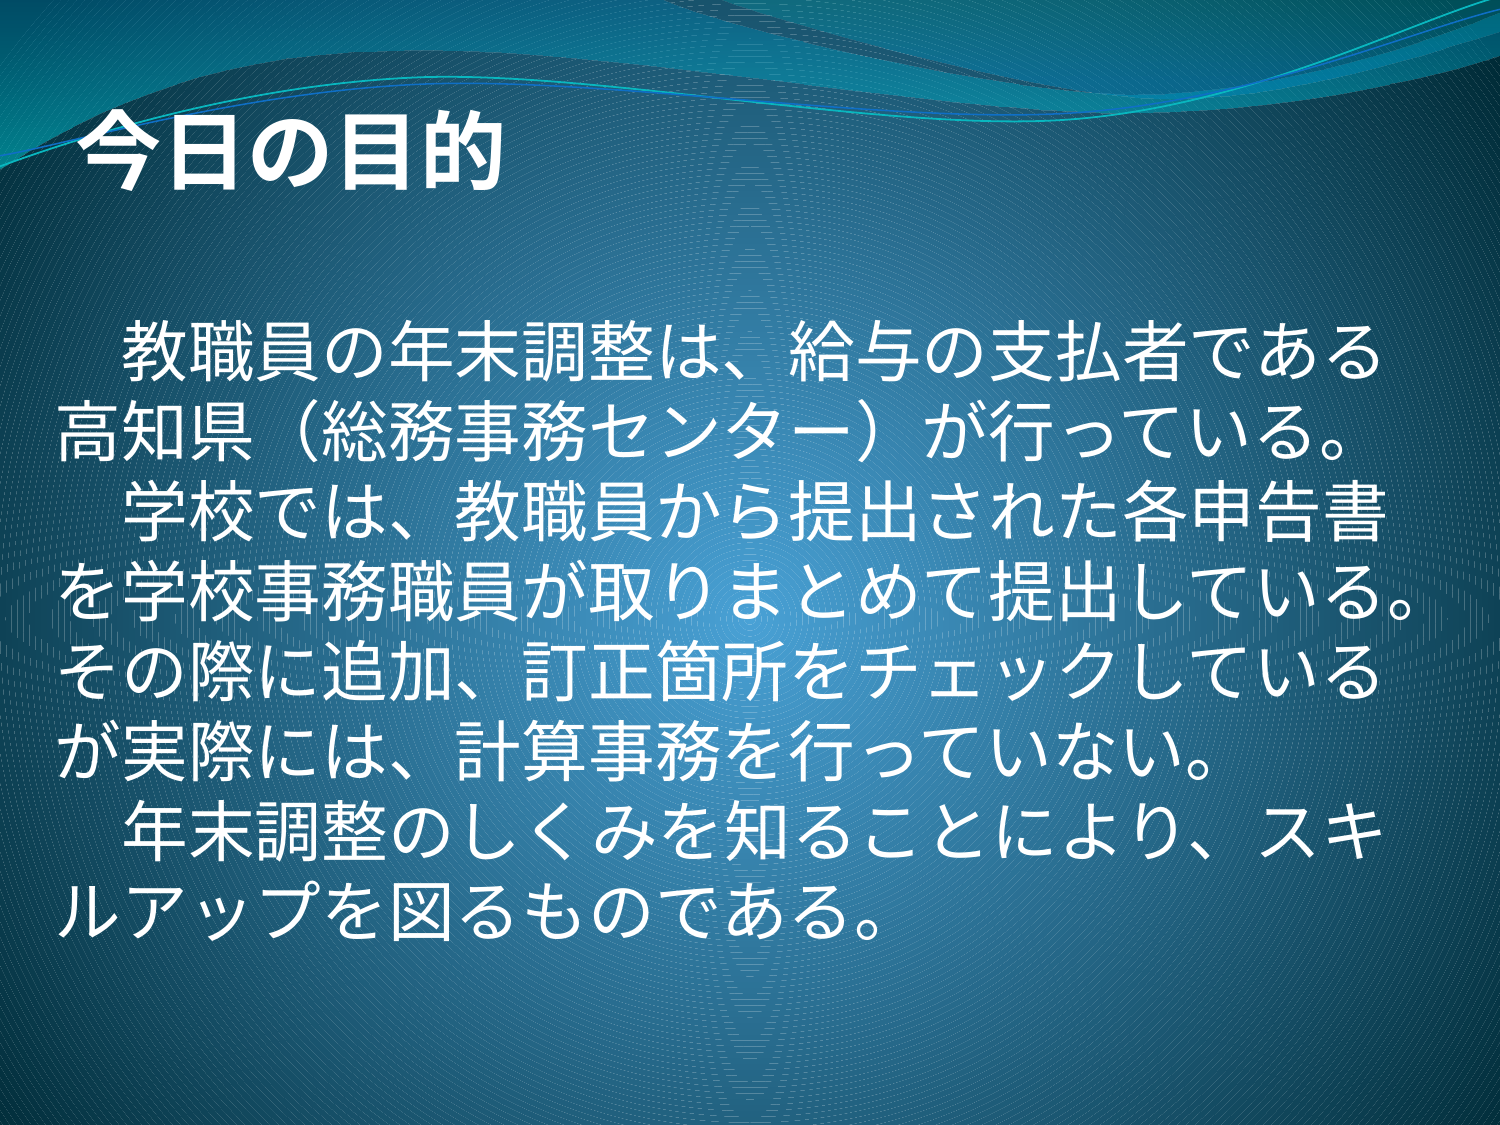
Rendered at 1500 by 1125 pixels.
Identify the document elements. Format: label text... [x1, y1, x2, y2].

text_box 教職員の年末調整は、給与の支払者である高知県（総務事務センター）が行っている。 学校では、教職員から提出された各申告書を学校事務職員が取りまとめて提出している。その際に追加、訂正箇所をチェックしているが実際には、計算事務を行っていない。 年末調整のしくみを知ることにより、スキルアップを図るものである。 [39, 302, 1456, 957]
text_box 今日の目的 [74, 97, 1425, 201]
